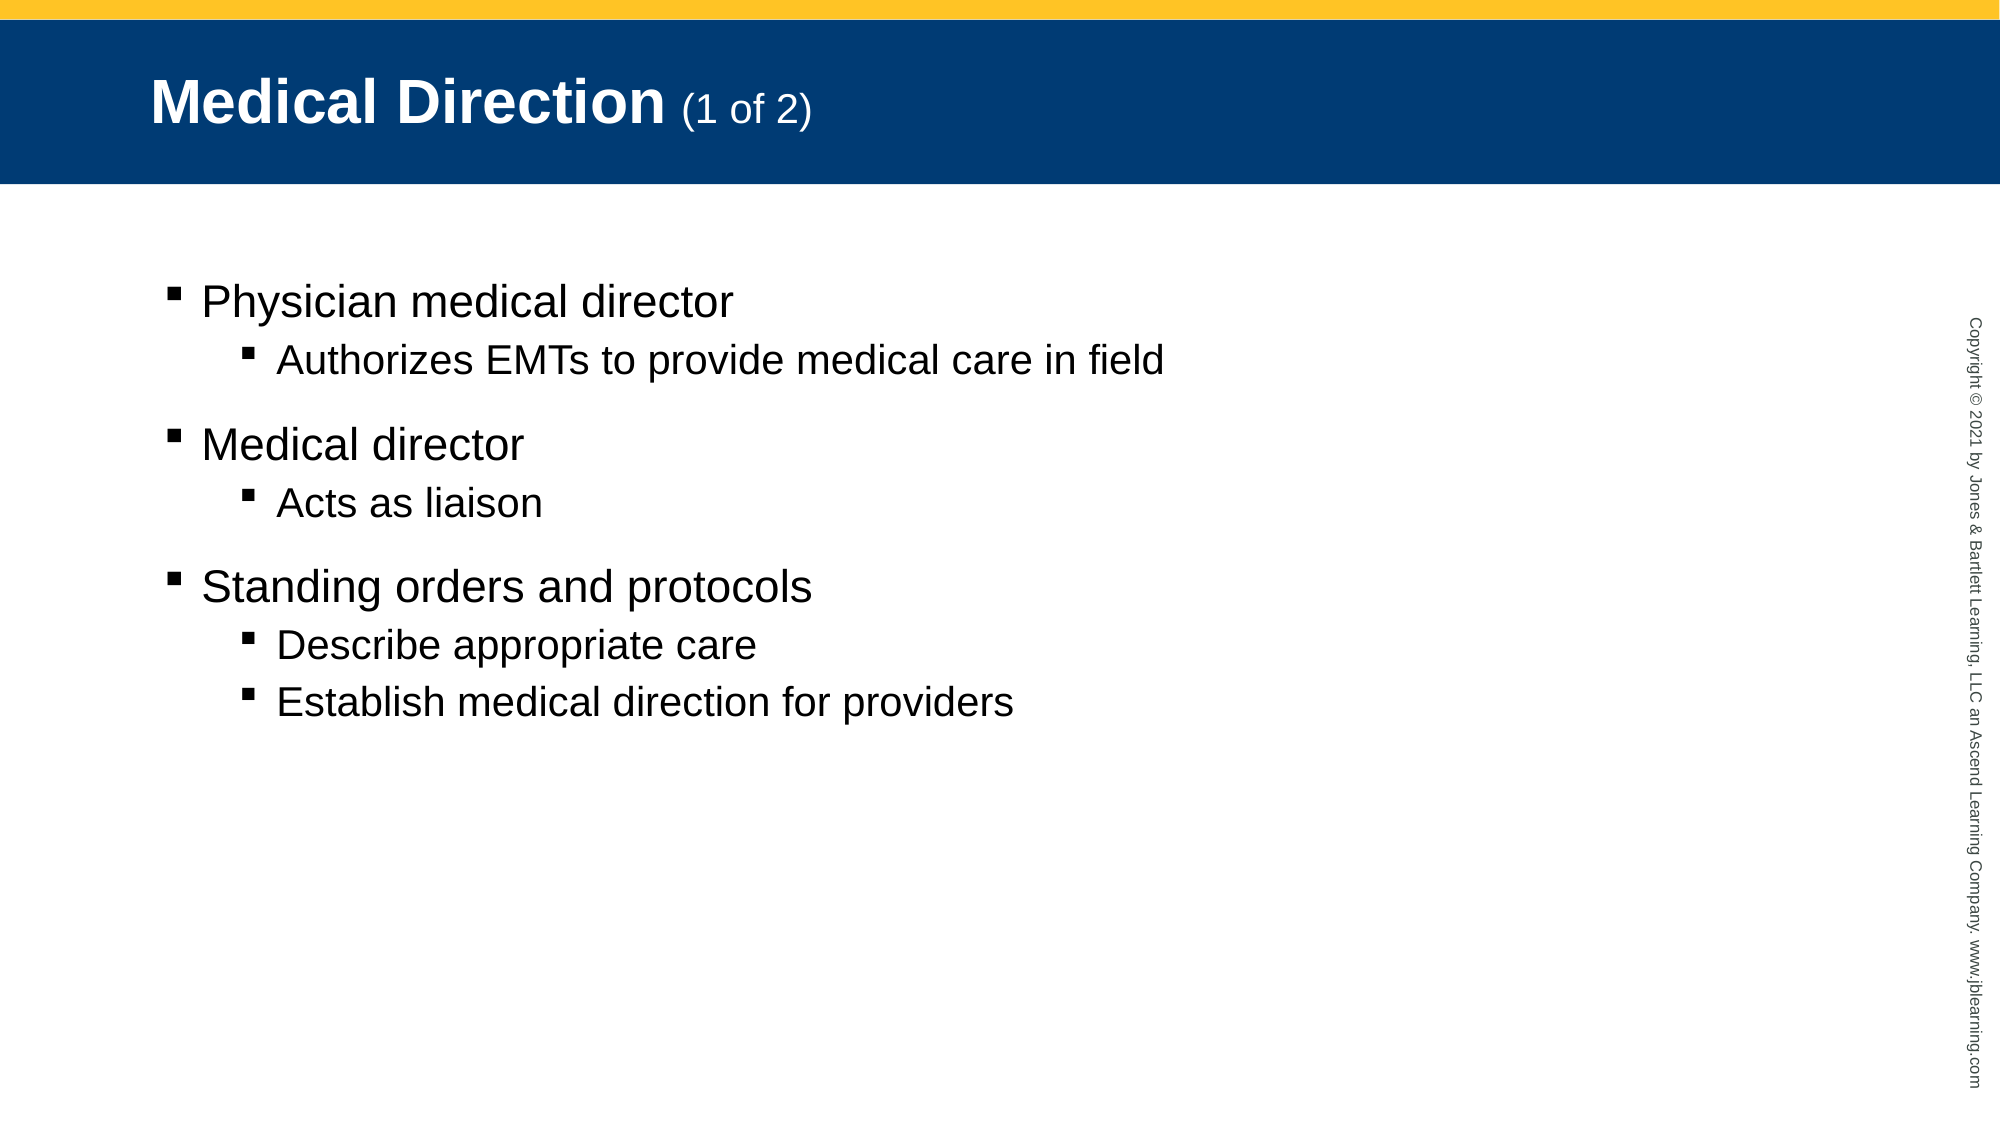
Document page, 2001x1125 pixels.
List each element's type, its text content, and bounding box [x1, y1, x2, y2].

title Medical Direction (1 of 2) [0, 19, 2000, 185]
list Physician medical director Authorizes EMTs to provide medical care in field Medical director Acts as liaison Standing orders and protocols Describe appropriate care Establish medical direction for providers [148, 241, 1861, 896]
